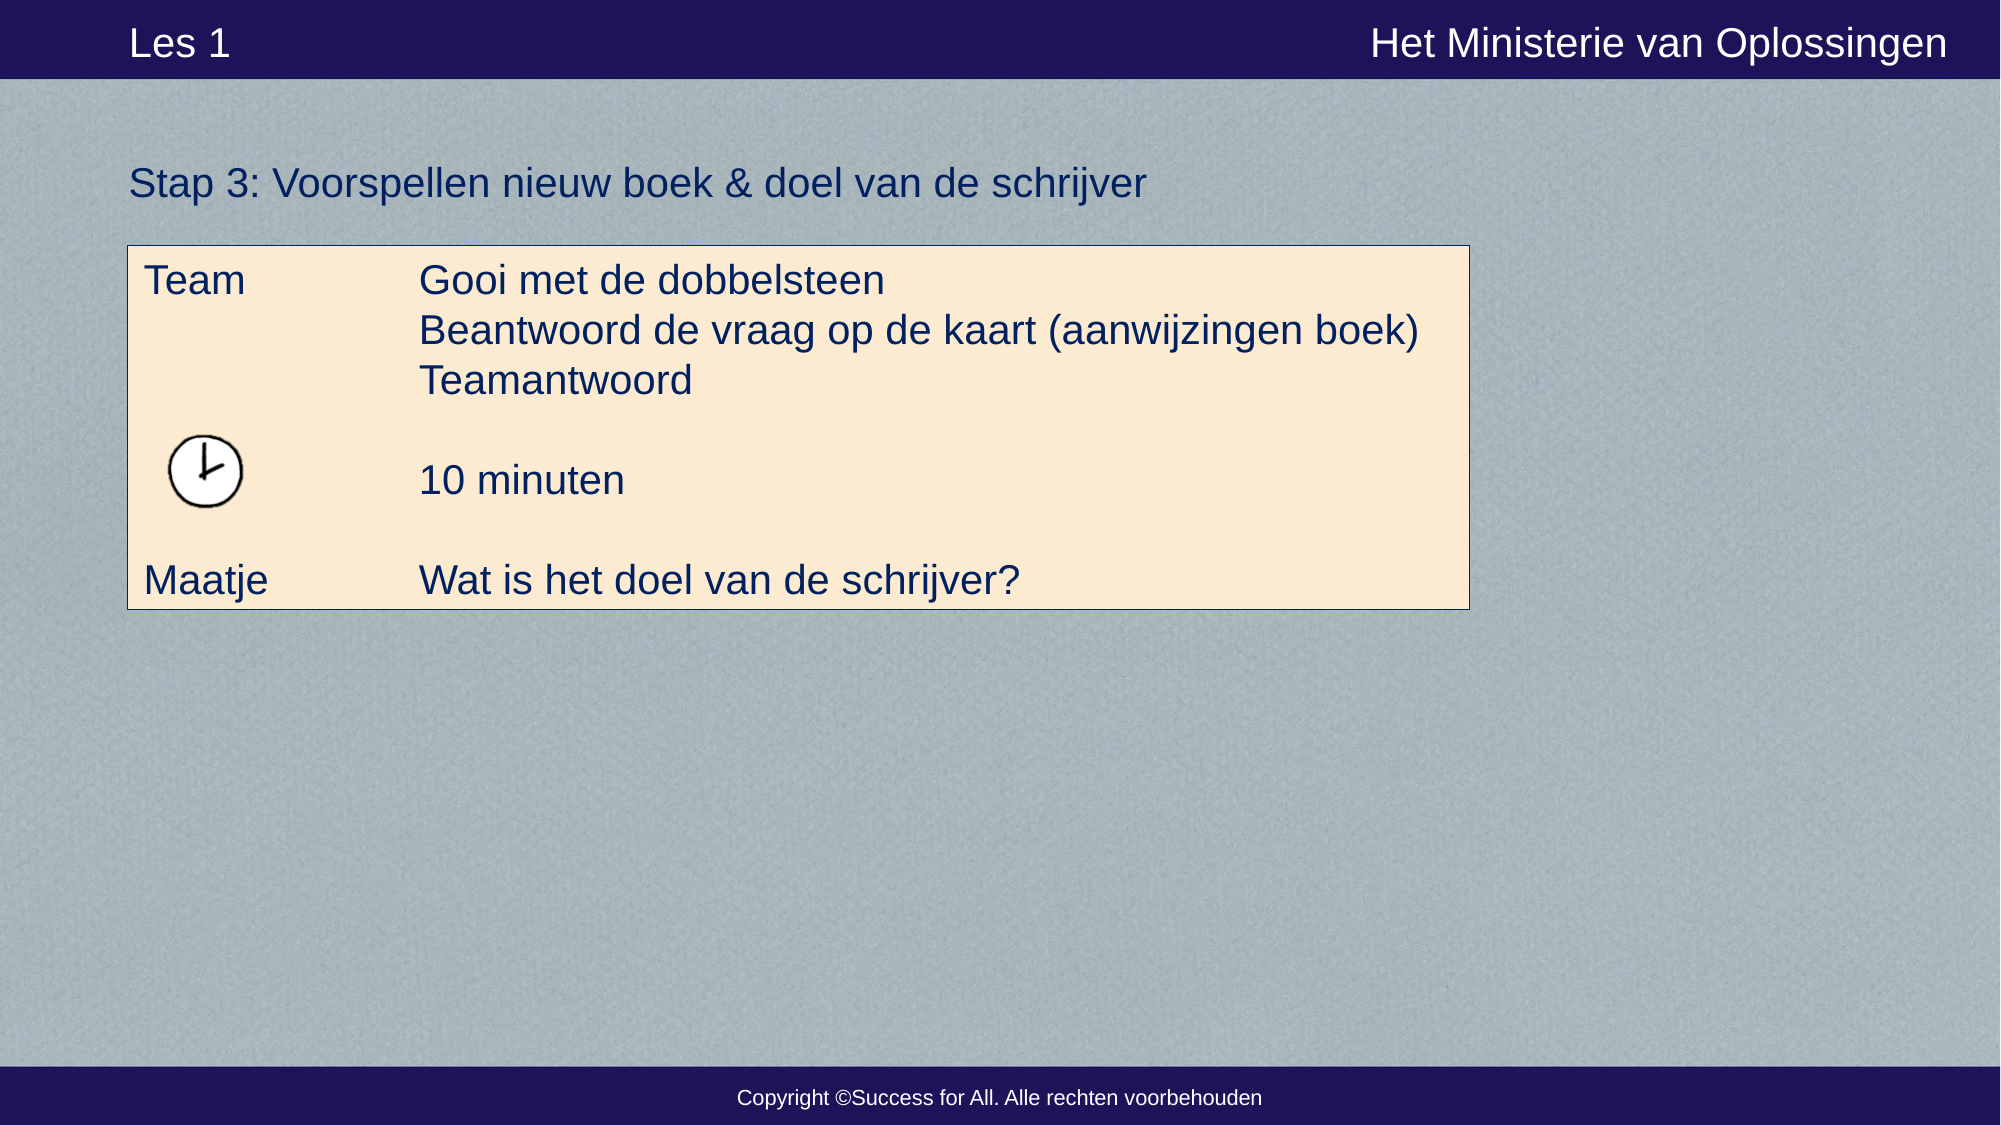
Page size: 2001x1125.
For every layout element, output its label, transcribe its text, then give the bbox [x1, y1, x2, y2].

text_box Stap 3: Voorspellen nieuw boek & doel van de schrijver [113, 148, 1635, 214]
text_box Copyright ©Success for All. Alle rechten voorbehouden [0, 1076, 2000, 1125]
text_box Team Gooi met de dobbelsteen Beantwoord de vraag op de kaart (aanwijzingen boek) Teamantwoord 10 minuten Maatje Wat is het doel van de schrijver? [127, 245, 1470, 610]
picture [0, 0, 2001, 1125]
text_box Les 1 [114, 8, 354, 73]
text_box Het Ministerie van Oplossingen [786, 8, 1963, 123]
